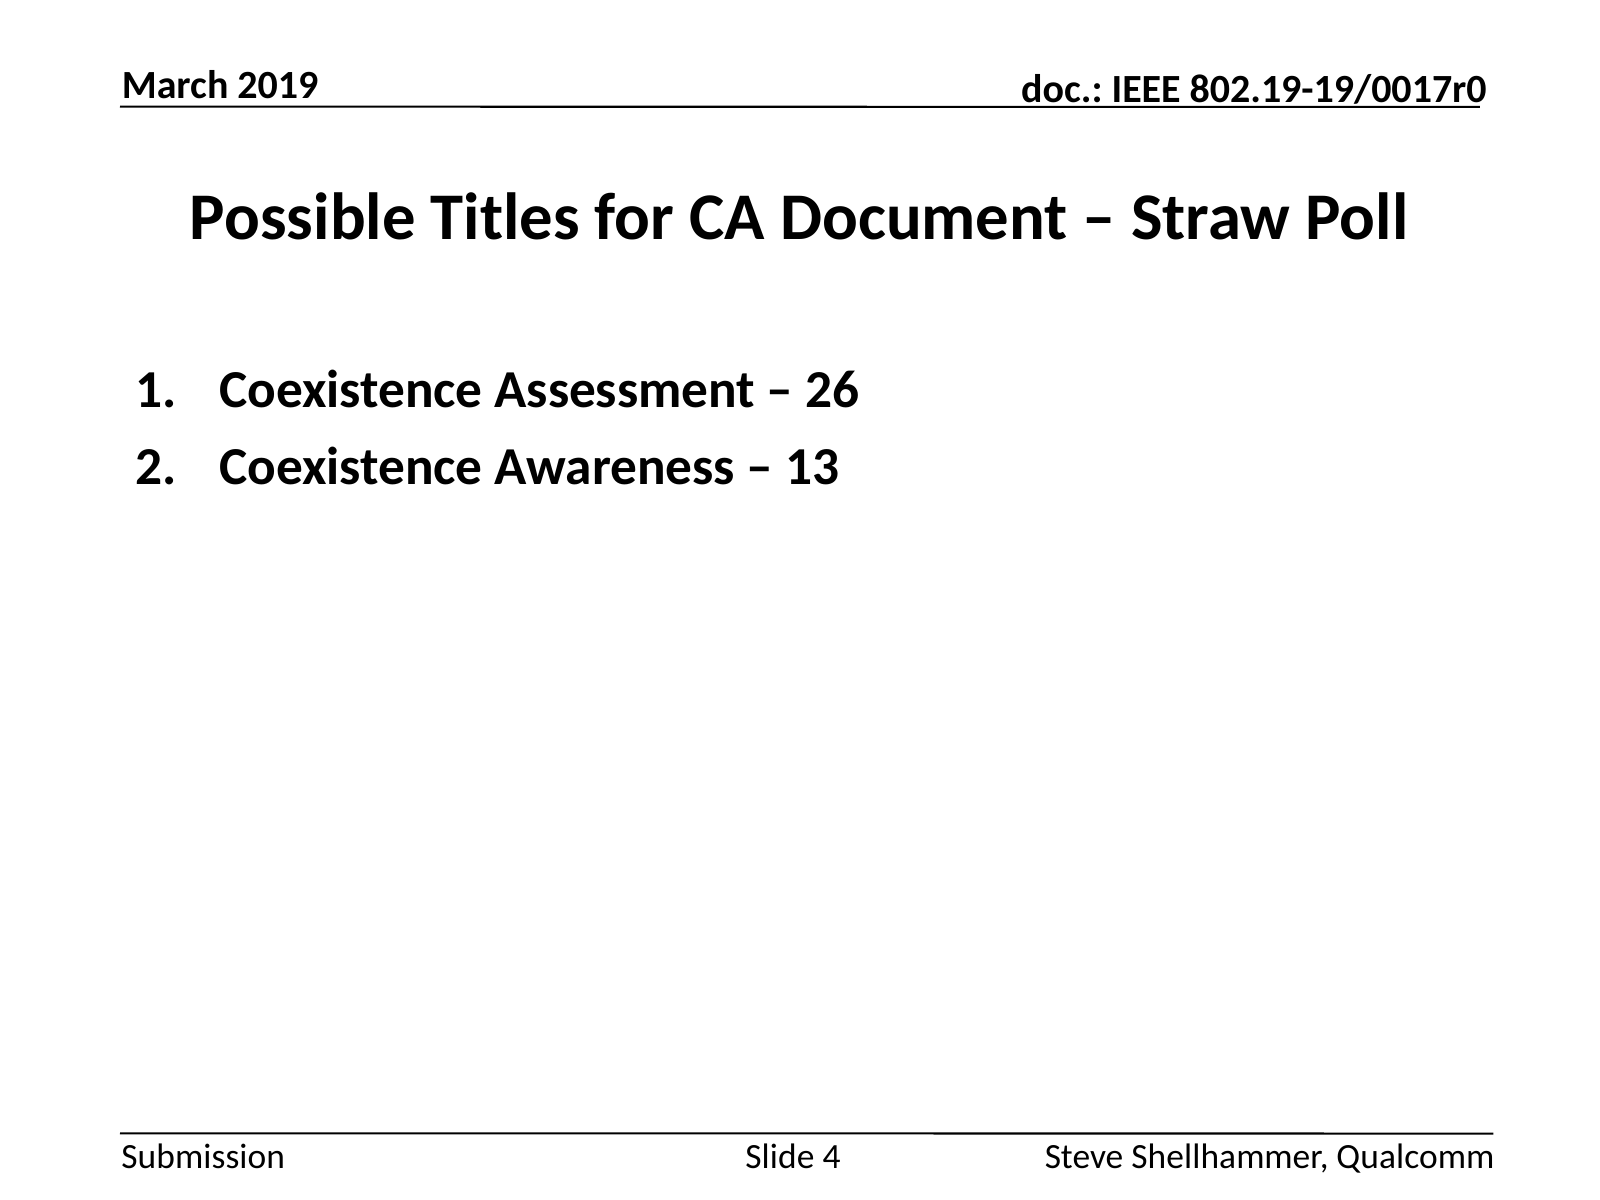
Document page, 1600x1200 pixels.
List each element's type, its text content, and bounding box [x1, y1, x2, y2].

title Possible Titles for CA Document – Straw Poll [119, 119, 1480, 307]
slide_number Slide 4 [733, 1132, 854, 1197]
footer Steve Shellhammer, Qualcomm [937, 1132, 1495, 1174]
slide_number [121, 58, 451, 107]
list Coexistence Assessment – 26 Coexistence Awareness – 13 [119, 346, 1480, 1067]
